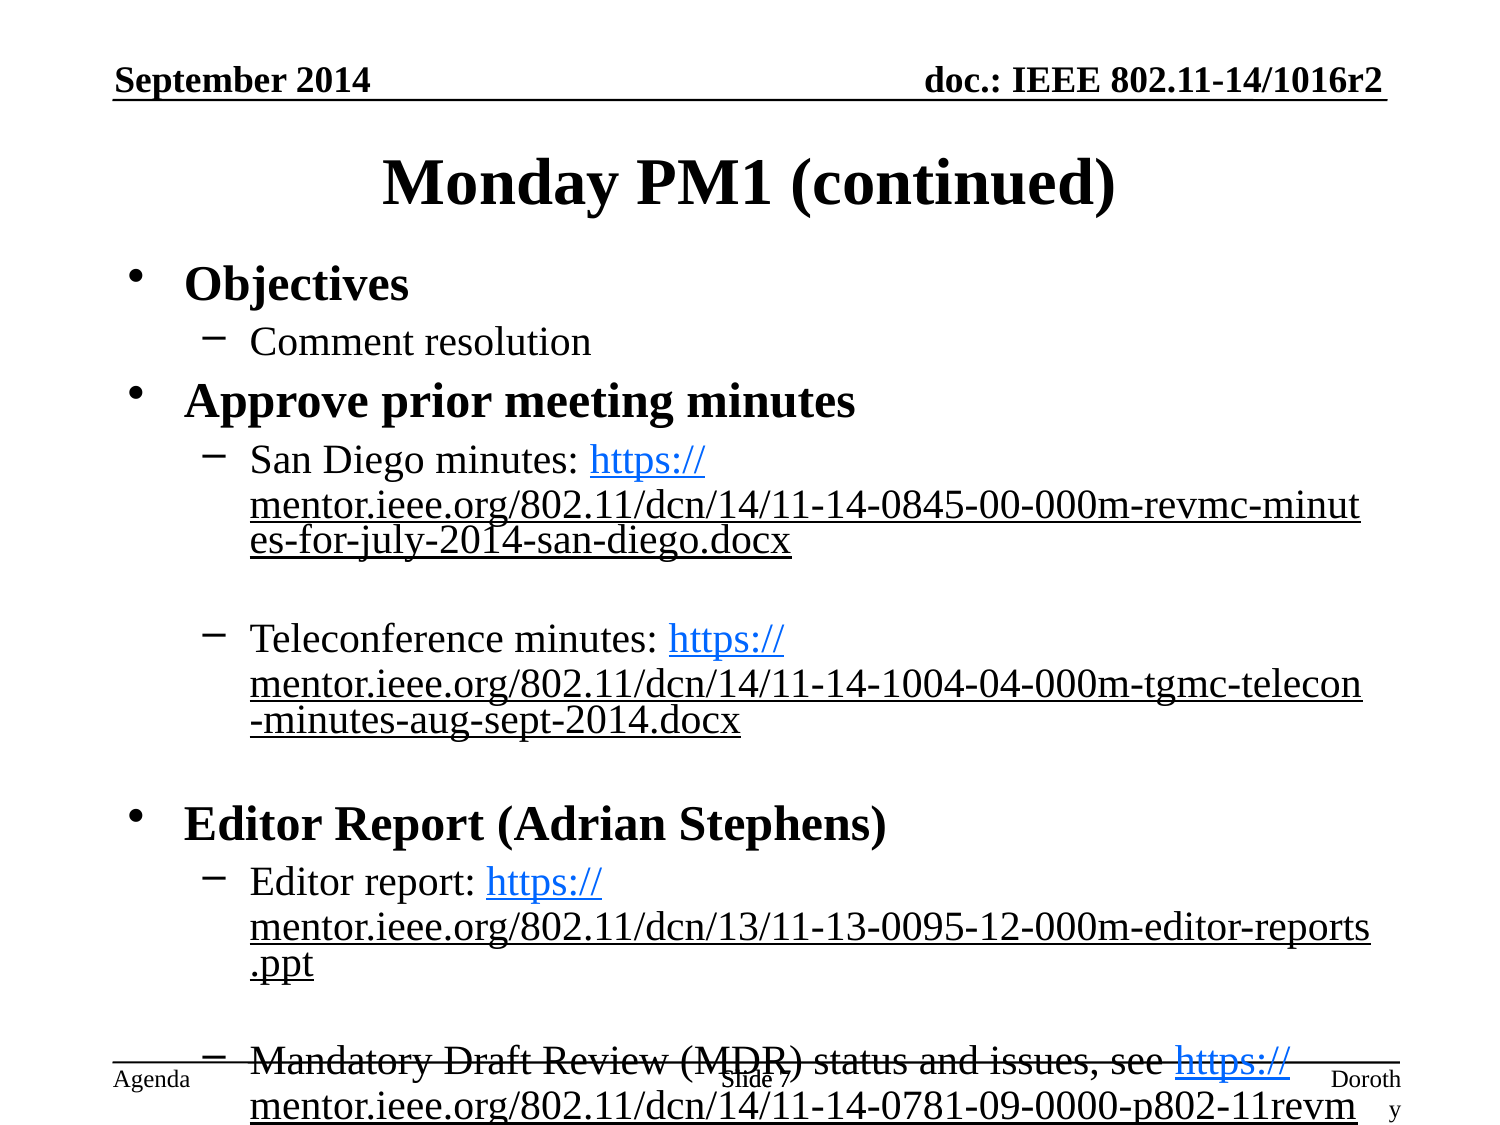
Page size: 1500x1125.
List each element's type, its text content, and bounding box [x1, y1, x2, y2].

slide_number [114, 54, 425, 100]
text_box Slide 7 [675, 1062, 838, 1093]
title Monday PM1 (continued) [112, 112, 1388, 249]
list Objectives Comment resolution Approve prior meeting minutes San Diego minutes: https://mentor.ieee.org/802.11/dcn/14/11-14-0845-00-000m-revmc-minutes-for-july-2014-san-diego.docx Teleconference minutes: https://mentor.ieee.org/802.11/dcn/14/11-14-1004-04-000m-tgmc-telecon-minutes-aug-sept-2014.docx Editor Report (Adrian Stephens) Editor report: https://mentor.ieee.org/802.11/dcn/13/11-13-0095-12-000m-editor-reports.ppt Mandatory Draft Review (MDR) status and issues, see https://mentor.ieee.org/802.11/dcn/14/11-14-0781-09-0000-p802-11revmc-mdr-report.doc [112, 249, 1388, 925]
footer Dorothy Stanley, Aruba Networks [1325, 1062, 1402, 1093]
